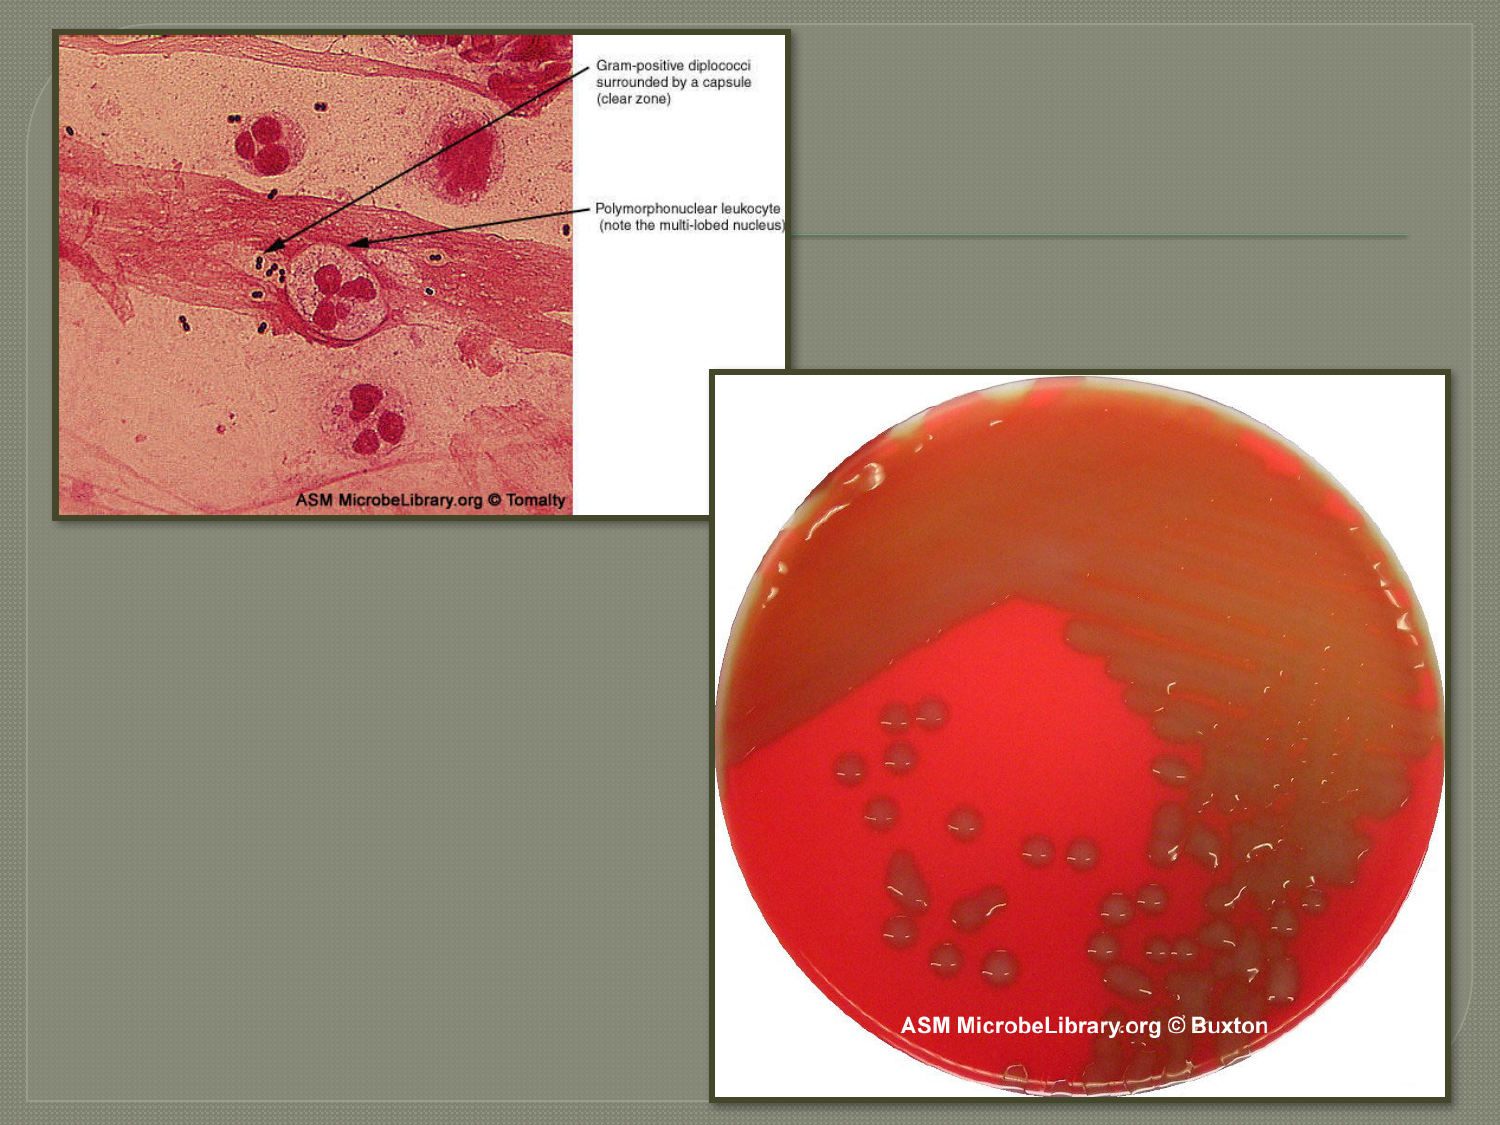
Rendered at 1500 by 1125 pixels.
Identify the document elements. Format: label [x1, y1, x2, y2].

picture [714, 374, 1445, 1098]
list [58, 34, 786, 515]
